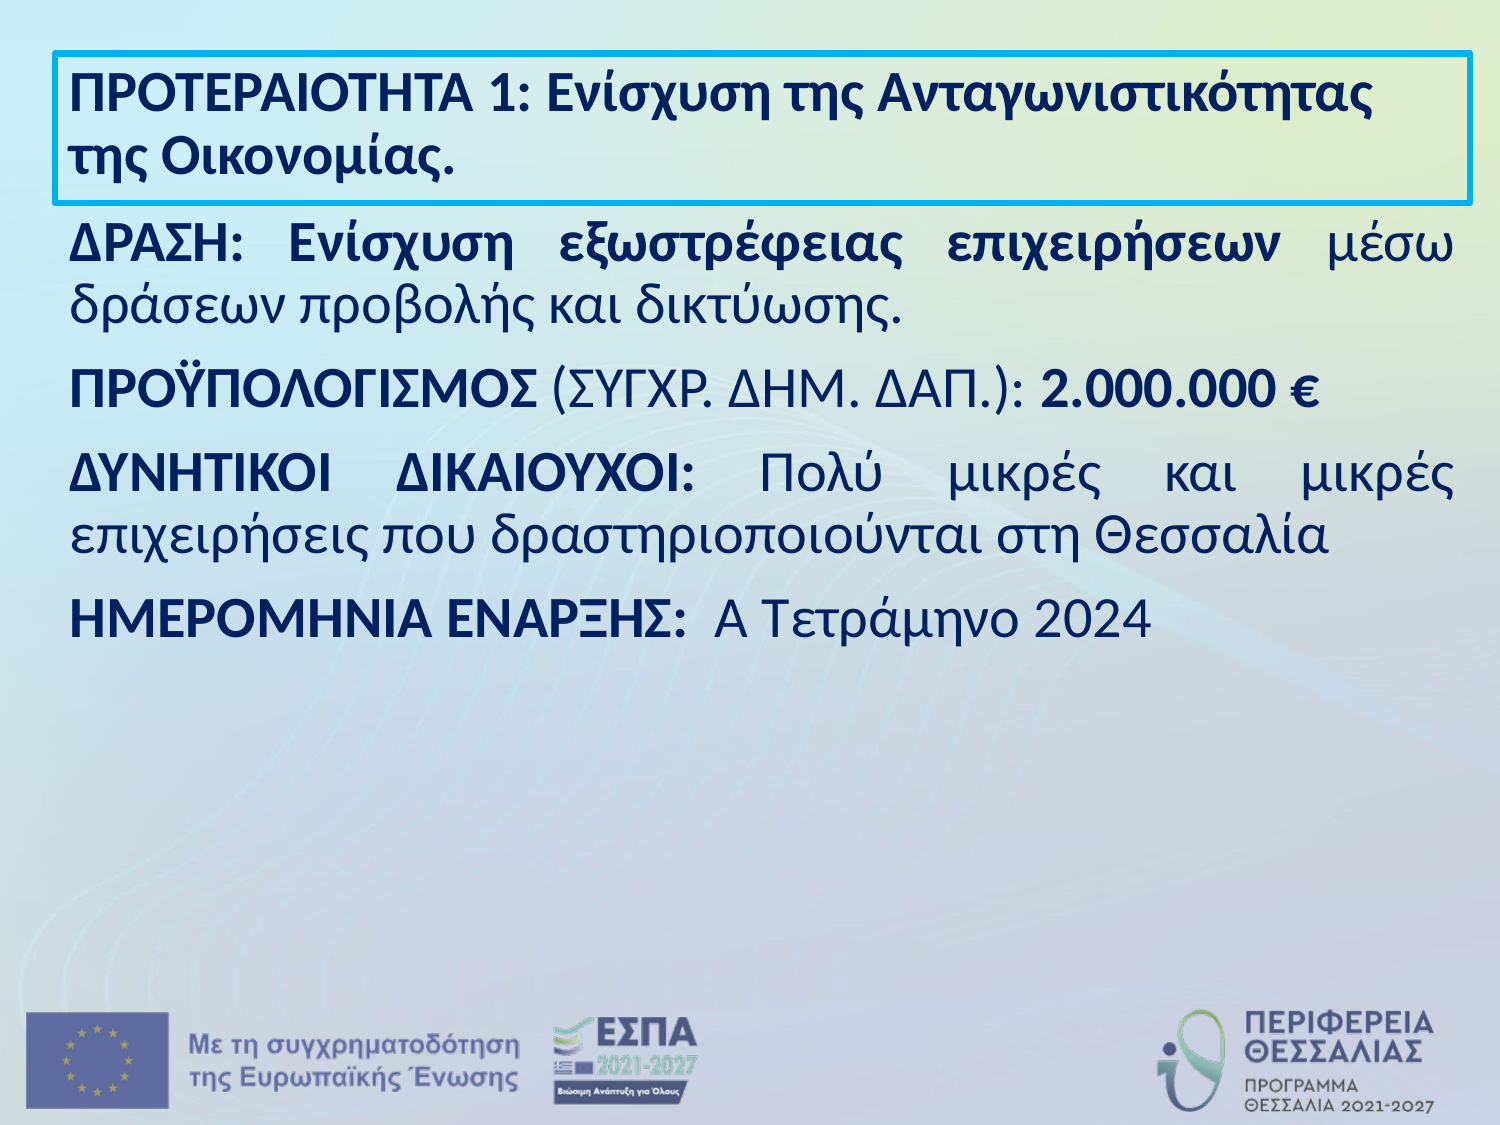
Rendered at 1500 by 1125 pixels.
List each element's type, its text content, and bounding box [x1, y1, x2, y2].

picture [0, 1, 1500, 1125]
text_box ΠΡΟΤΕΡΑΙΟΤΗΤΑ 1: Ενίσχυση της Ανταγωνιστικότητας της Οικονομίας. [54, 53, 1471, 204]
list ΔΡΑΣΗ: Ενίσχυση εξωστρέφειας επιχειρήσεων μέσω δράσεων προβολής και δικτύωσης. ΠΡΟΫΠΟΛΟΓΙΣΜΟΣ (ΣΥΓΧΡ. ΔΗΜ. ΔΑΠ.): 2.000.000 € ΔΥΝΗΤΙΚΟΙ ΔΙΚΑΙΟΥΧΟΙ: Πολύ μικρές και μικρές επιχειρήσεις που δραστηριοποιούνται στη Θεσσαλία ΗΜΕΡΟΜΗΝΙΑ ΕΝΑΡΞΗΣ: Α Τετράμηνο 2024 [54, 204, 1471, 941]
